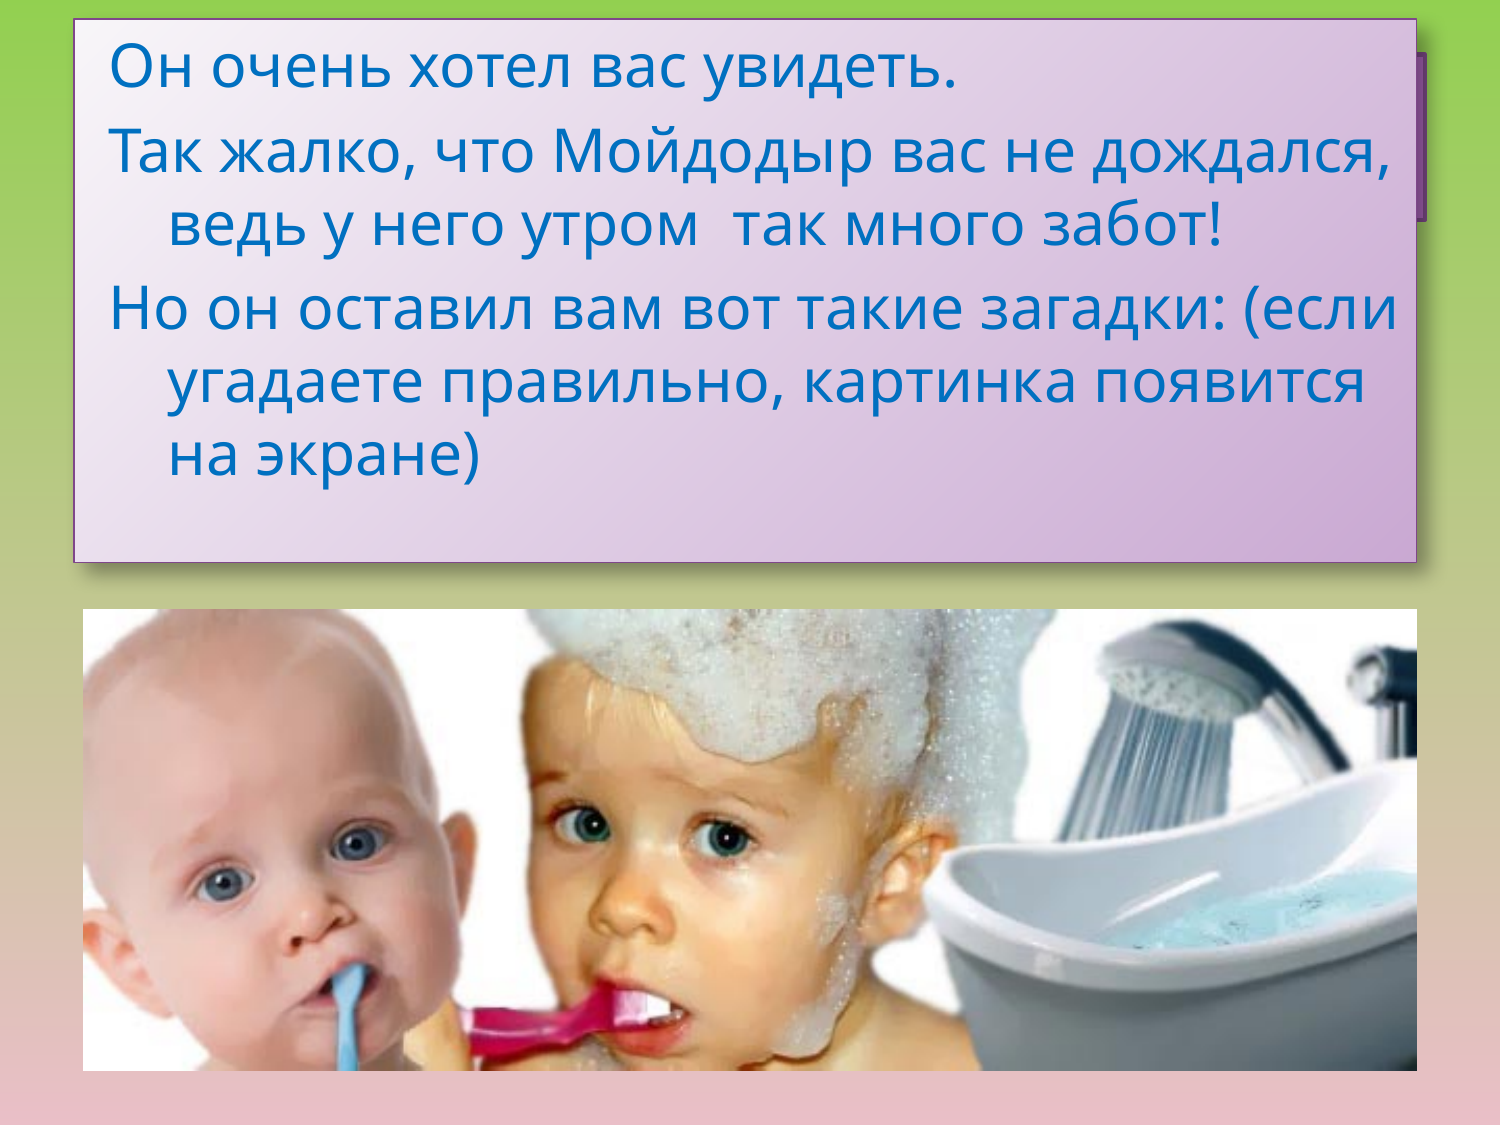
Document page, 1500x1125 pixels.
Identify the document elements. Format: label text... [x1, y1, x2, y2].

picture [83, 609, 1417, 1071]
list Он очень хотел вас увидеть. Так жалко, что Мойдодыр вас не дождался, ведь у него утром так много забот! Но он оставил вам вот такие загадки: (если угадаете правильно, картинка появится на экране) [73, 18, 1417, 563]
